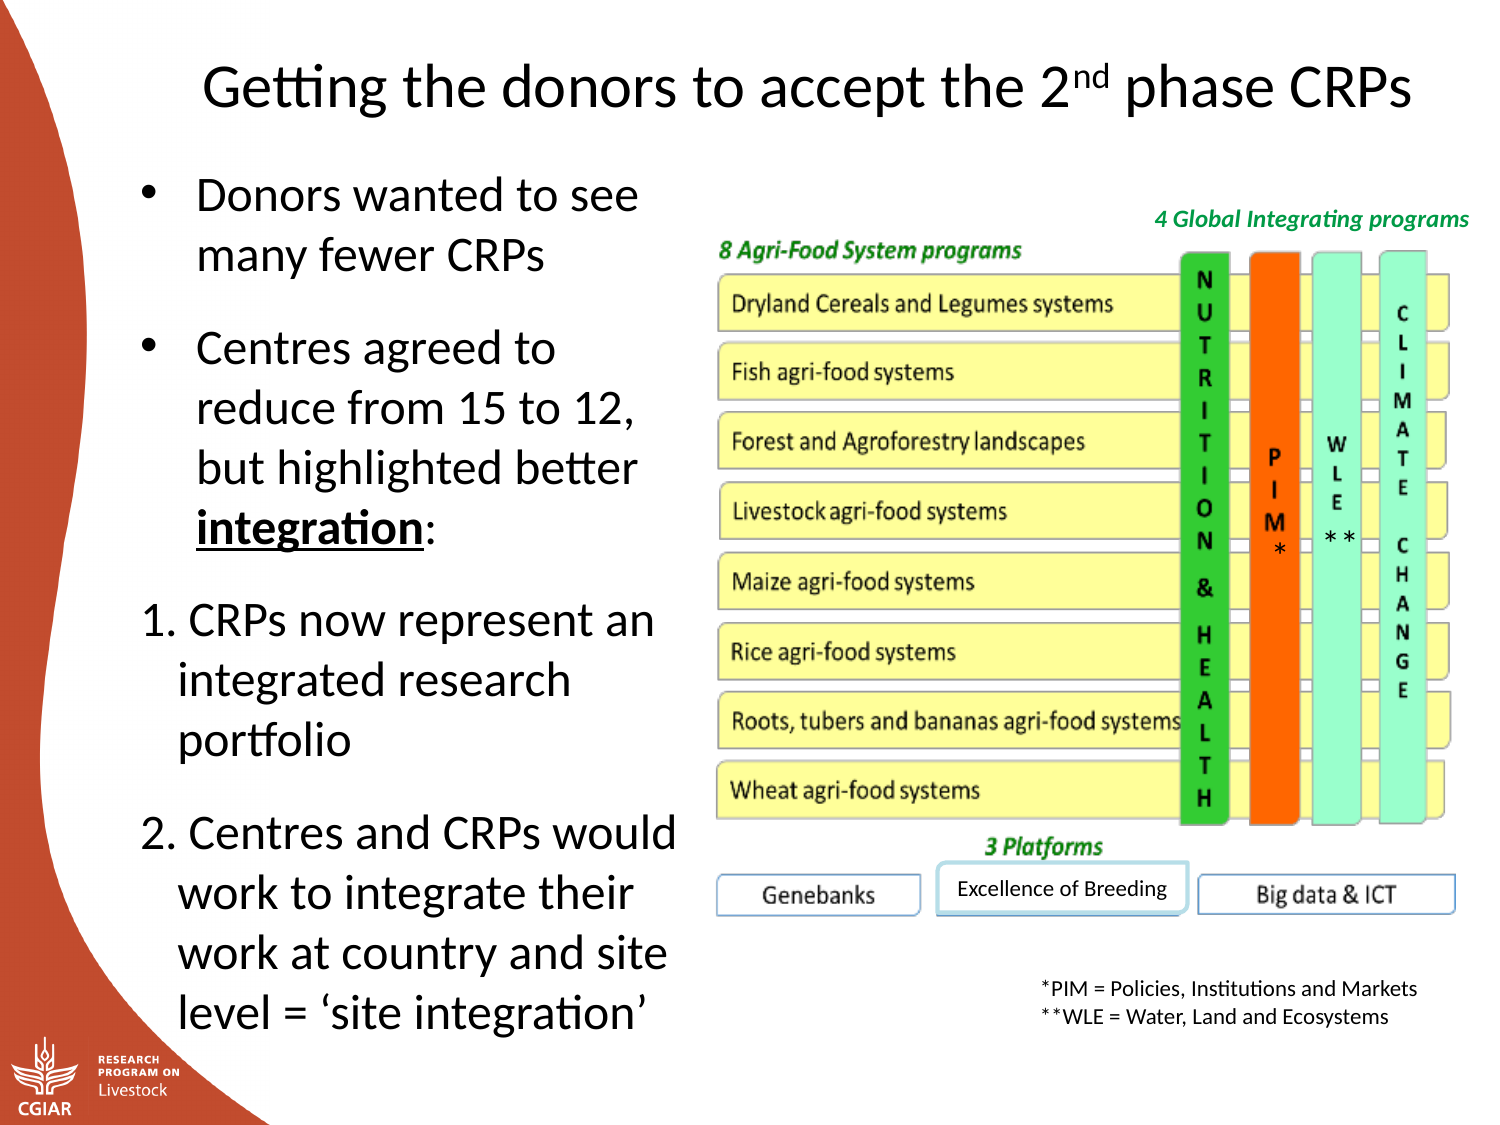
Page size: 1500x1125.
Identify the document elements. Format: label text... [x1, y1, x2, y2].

text_box *PIM = Policies, Institutions and Markets **WLE = Water, Land and Ecosystems [1025, 966, 1450, 1037]
picture [704, 224, 1456, 929]
text_box 4 Global Integrating programs [1139, 194, 1485, 240]
list Donors wanted to see many fewer CRPs Centres agreed to reduce from 15 to 12, but highlighted better integration: CRPs now represent an integrated research portfolio Centres and CRPs would work to integrate their work at country and site level = ‘site integration’ [125, 154, 701, 1050]
picture [0, 0, 270, 1125]
list Getting the donors to accept the 2nd phase CRPs [187, 37, 1450, 225]
